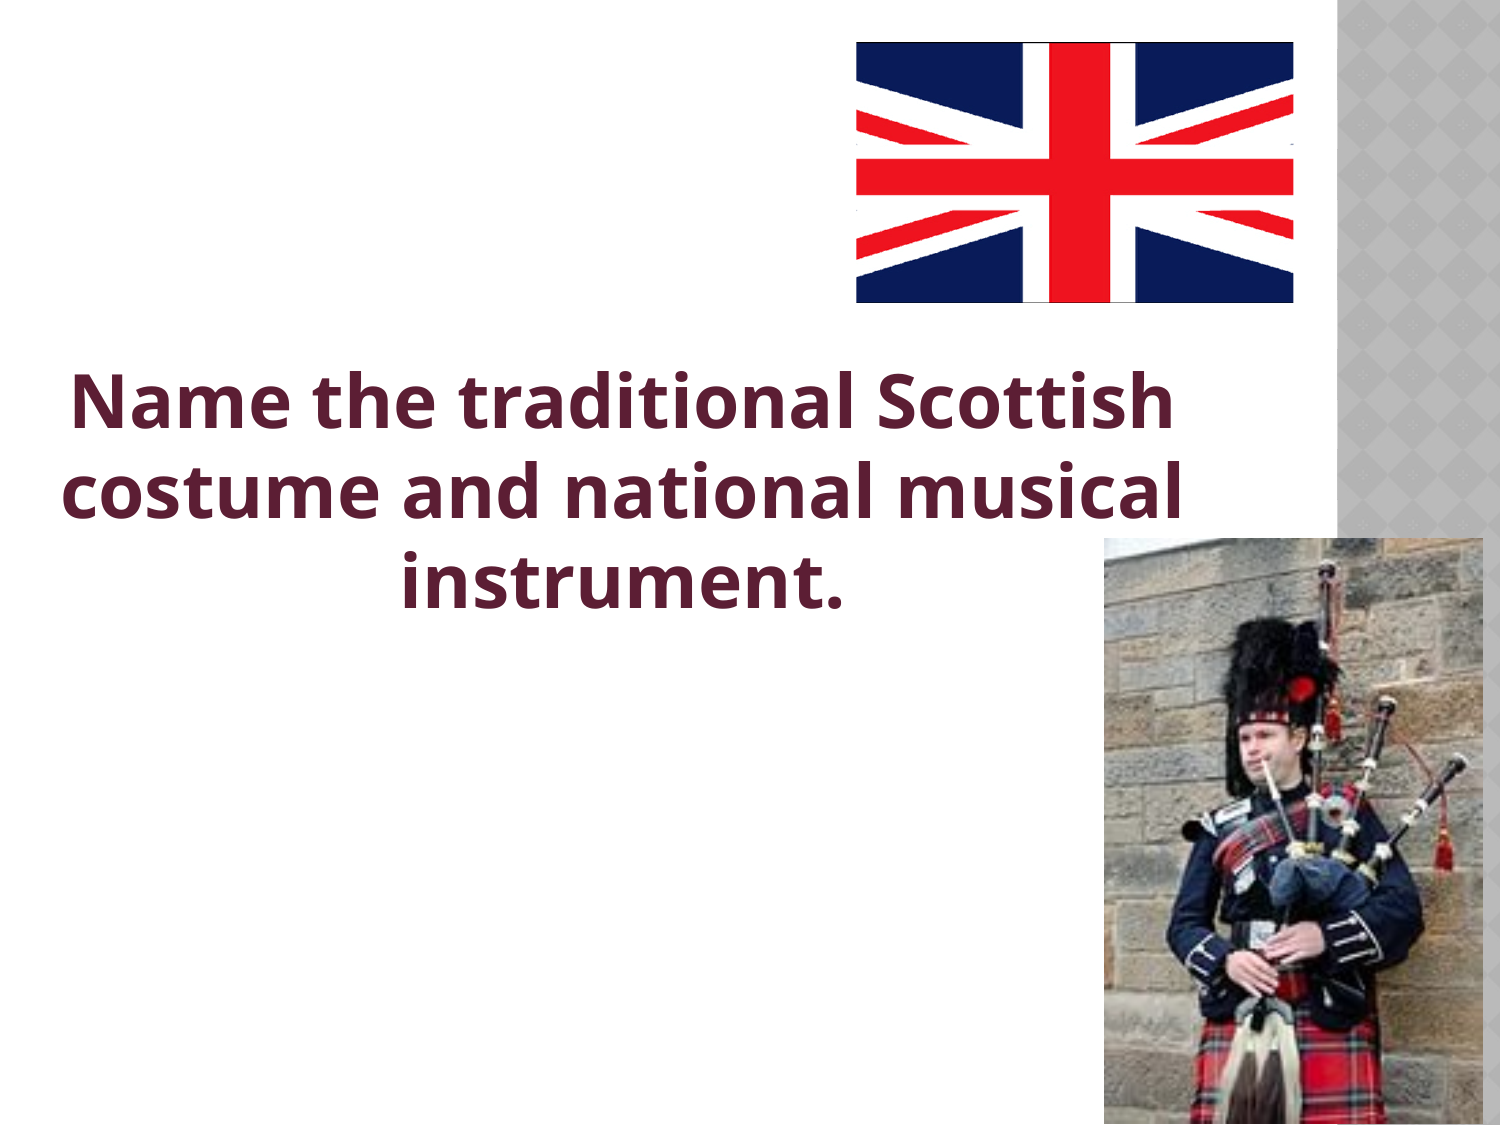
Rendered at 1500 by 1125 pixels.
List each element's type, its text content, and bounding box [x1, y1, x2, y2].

list Name the traditional Scottish costume and national musical instrument. [29, 243, 1217, 1039]
picture [855, 42, 1294, 303]
picture [1103, 538, 1483, 1124]
